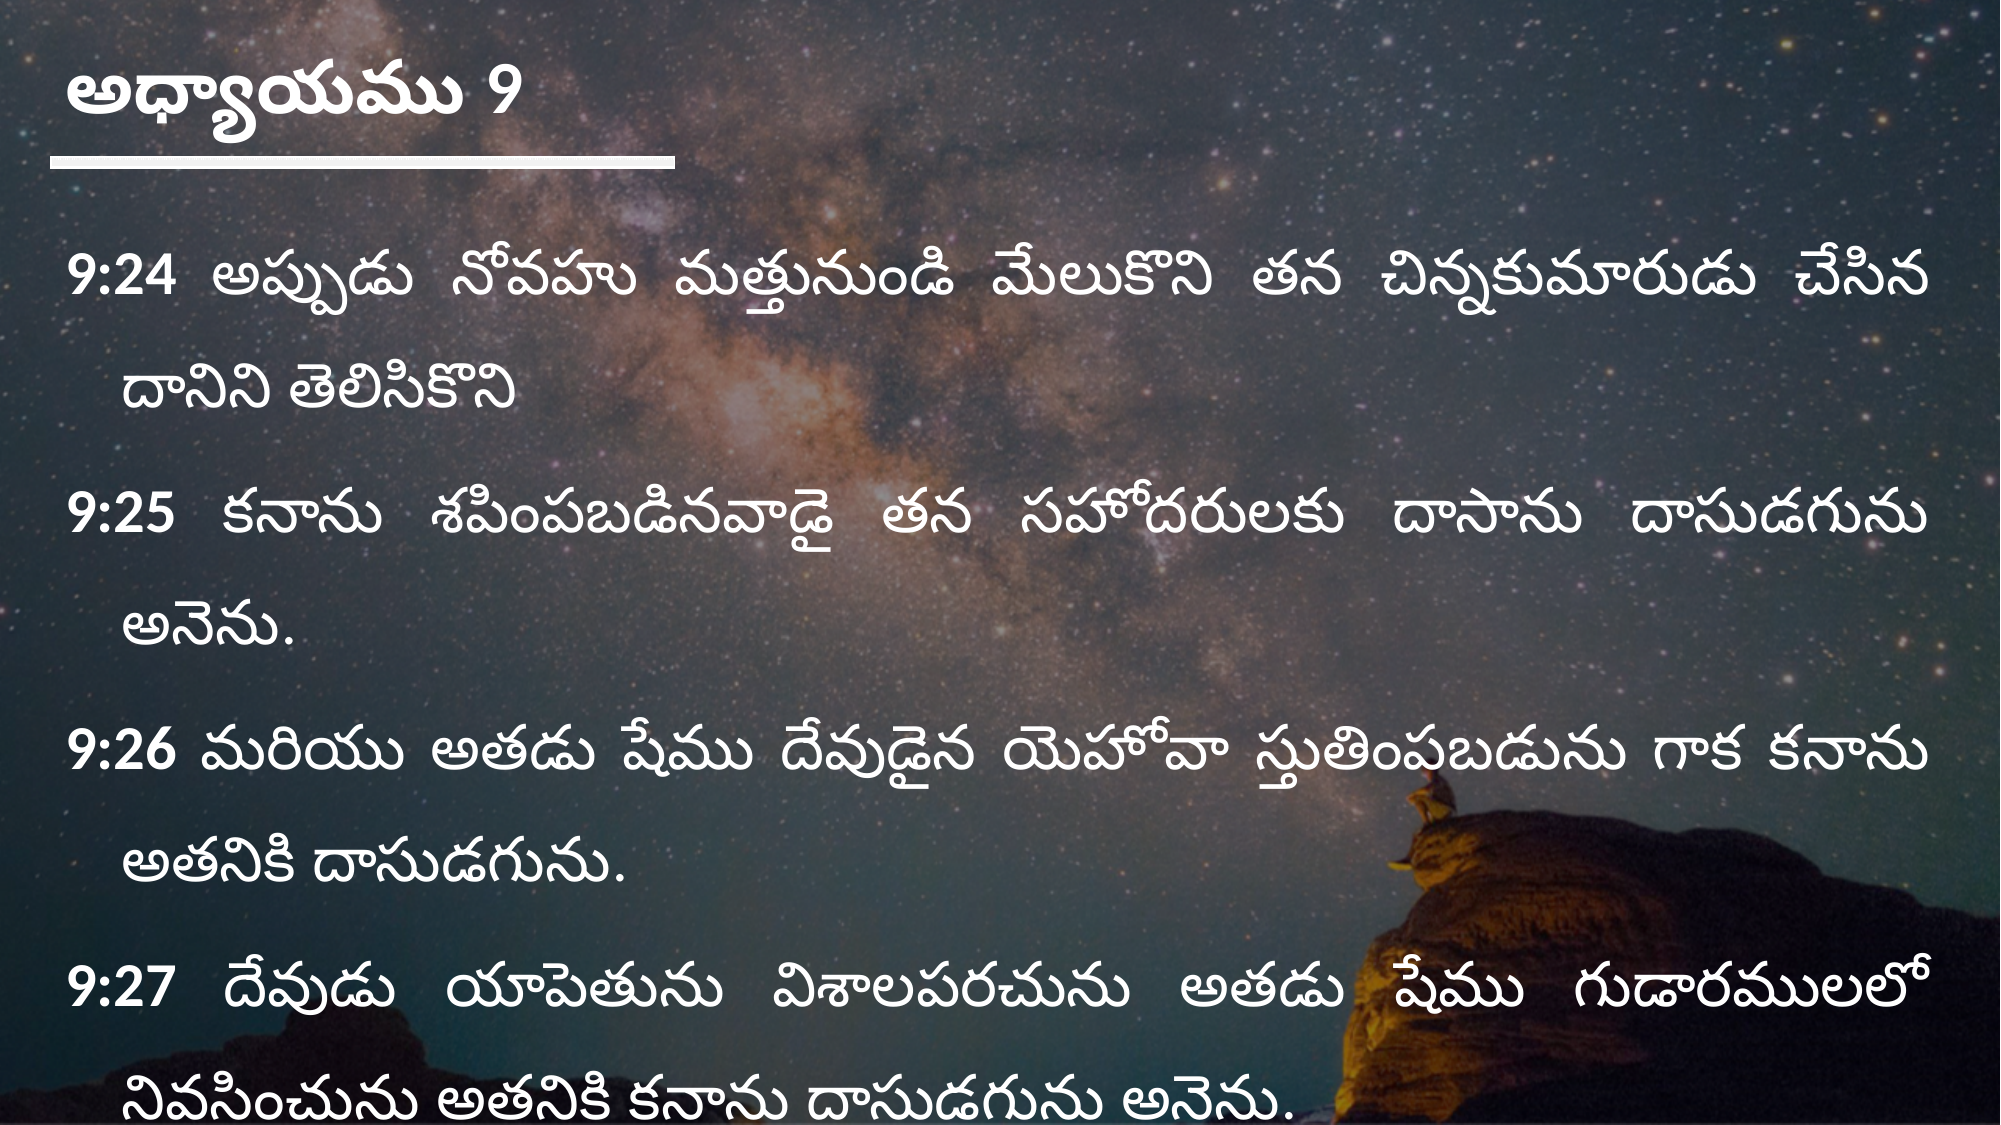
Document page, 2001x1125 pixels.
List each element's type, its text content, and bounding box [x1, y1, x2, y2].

title అధ్యాయము 9 [50, 0, 1925, 167]
list 9:24 అప్పుడు నోవహు మత్తునుండి మేలుకొని తన చిన్నకుమారుడు చేసిన దానిని తెలిసికొని 9:25 కనాను శపింపబడినవాడై తన సహోదరులకు దాసాను దాసుడగును అనెను. 9:26 మరియు అతడు షేము దేవుడైన యెహోవా స్తుతింపబడును గాక కనాను అతనికి దాసుడగును. 9:27 దేవుడు యాపెతును విశాలపరచును అతడు షేము గుడారములలో నివసించును అతనికి కనాను దాసుడగును అనెను. [50, 187, 1946, 1063]
picture [0, 0, 2000, 1125]
